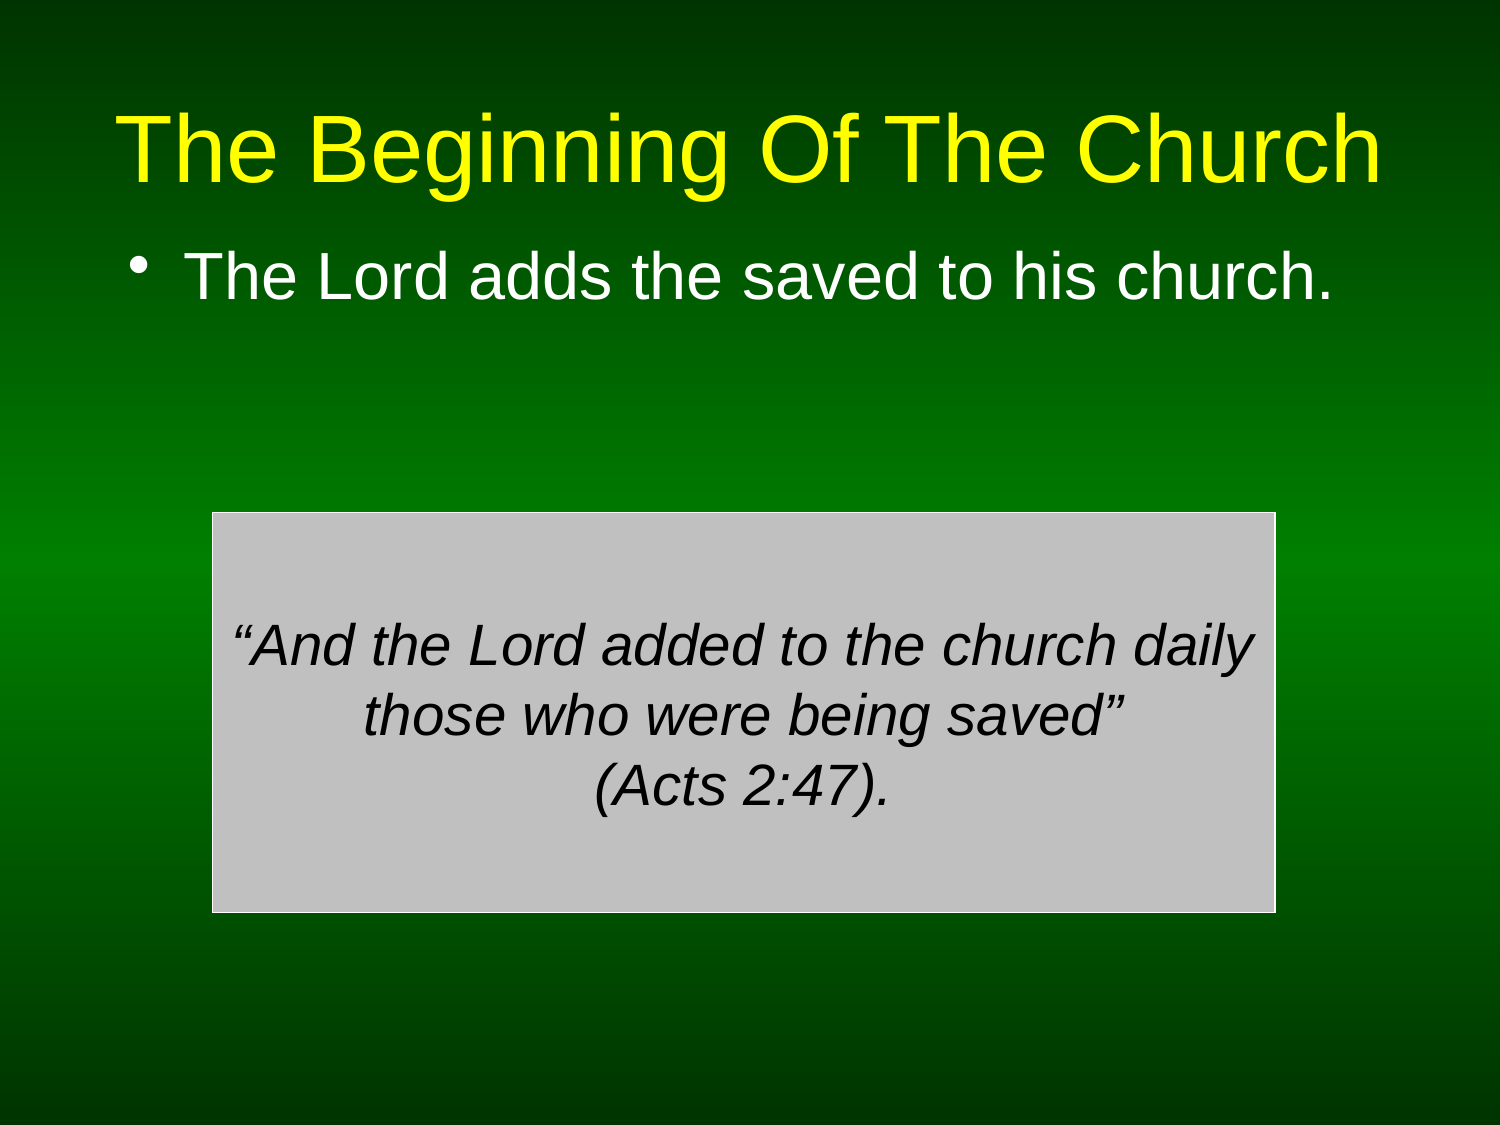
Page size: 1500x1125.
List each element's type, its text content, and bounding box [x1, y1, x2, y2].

list The Lord adds the saved to his church. [112, 224, 1463, 1125]
title The Beginning Of The Church [37, 50, 1463, 238]
text_box “And the Lord added to the church daily those who were being saved” (Acts 2:47). [212, 512, 1275, 913]
